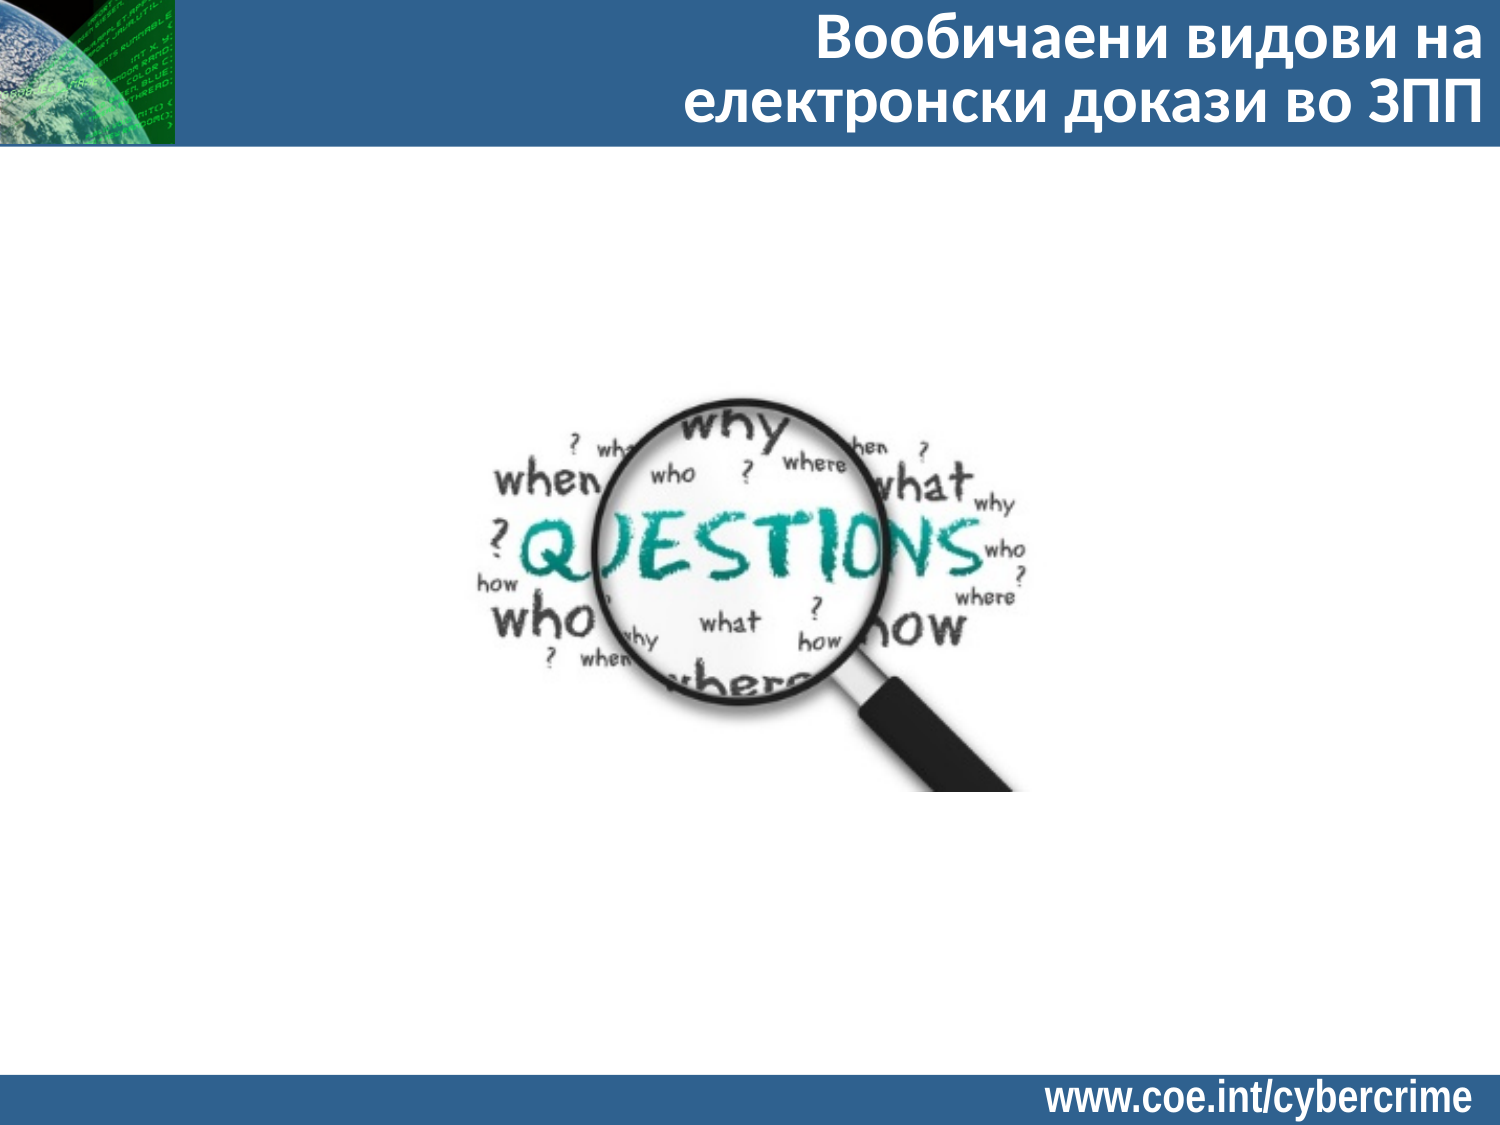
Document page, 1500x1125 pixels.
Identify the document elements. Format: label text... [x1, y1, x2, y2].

text_box Вообичаени видови на електронски докази во ЗПП [177, 0, 1500, 149]
text_box [0, 1073, 1030, 1125]
picture [443, 332, 1057, 793]
text_box www.coe.int/cybercrime [1030, 1059, 1500, 1125]
picture [0, 0, 175, 144]
